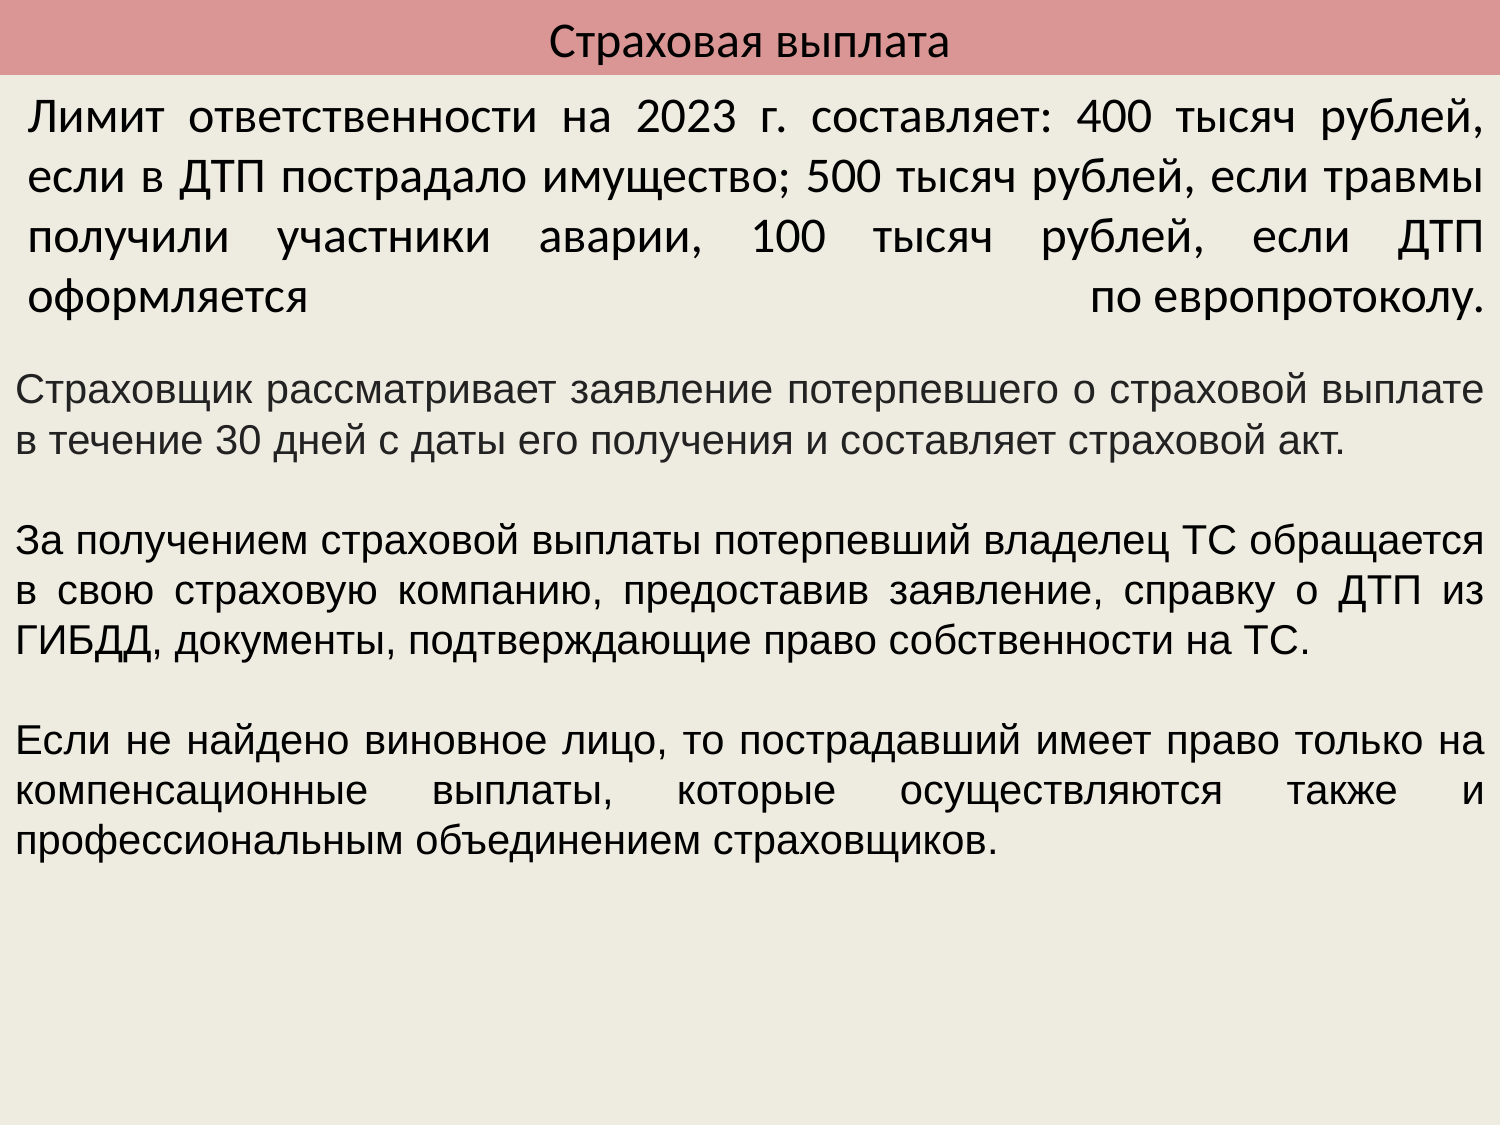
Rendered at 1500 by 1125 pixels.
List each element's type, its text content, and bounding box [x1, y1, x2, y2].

text_box Страховщик рассматривает заявление потерпевшего о страховой выплате в течение 30 дней с даты его получения и составляет страховой акт. За получением страховой выплаты потерпевший владелец ТС обращается в свою страховую компанию, предоставив заявление, справку о ДТП из ГИБДД, документы, подтверждающие право собственности на ТС. Если не найдено виновное лицо, то пострадавший имеет право только на компенсационные выплаты, которые осуществляются также и профессиональным объединением страховщиков. [0, 354, 1500, 870]
text_box Лимит ответственности на 2023 г. составляет: 400 тысяч рублей, если в ДТП пострадало имущество; 500 тысяч рублей, если травмы получили участники аварии, 100 тысяч рублей, если ДТП оформляется по европротоколу. [12, 74, 1500, 480]
title Страховая выплата [0, 0, 1500, 75]
